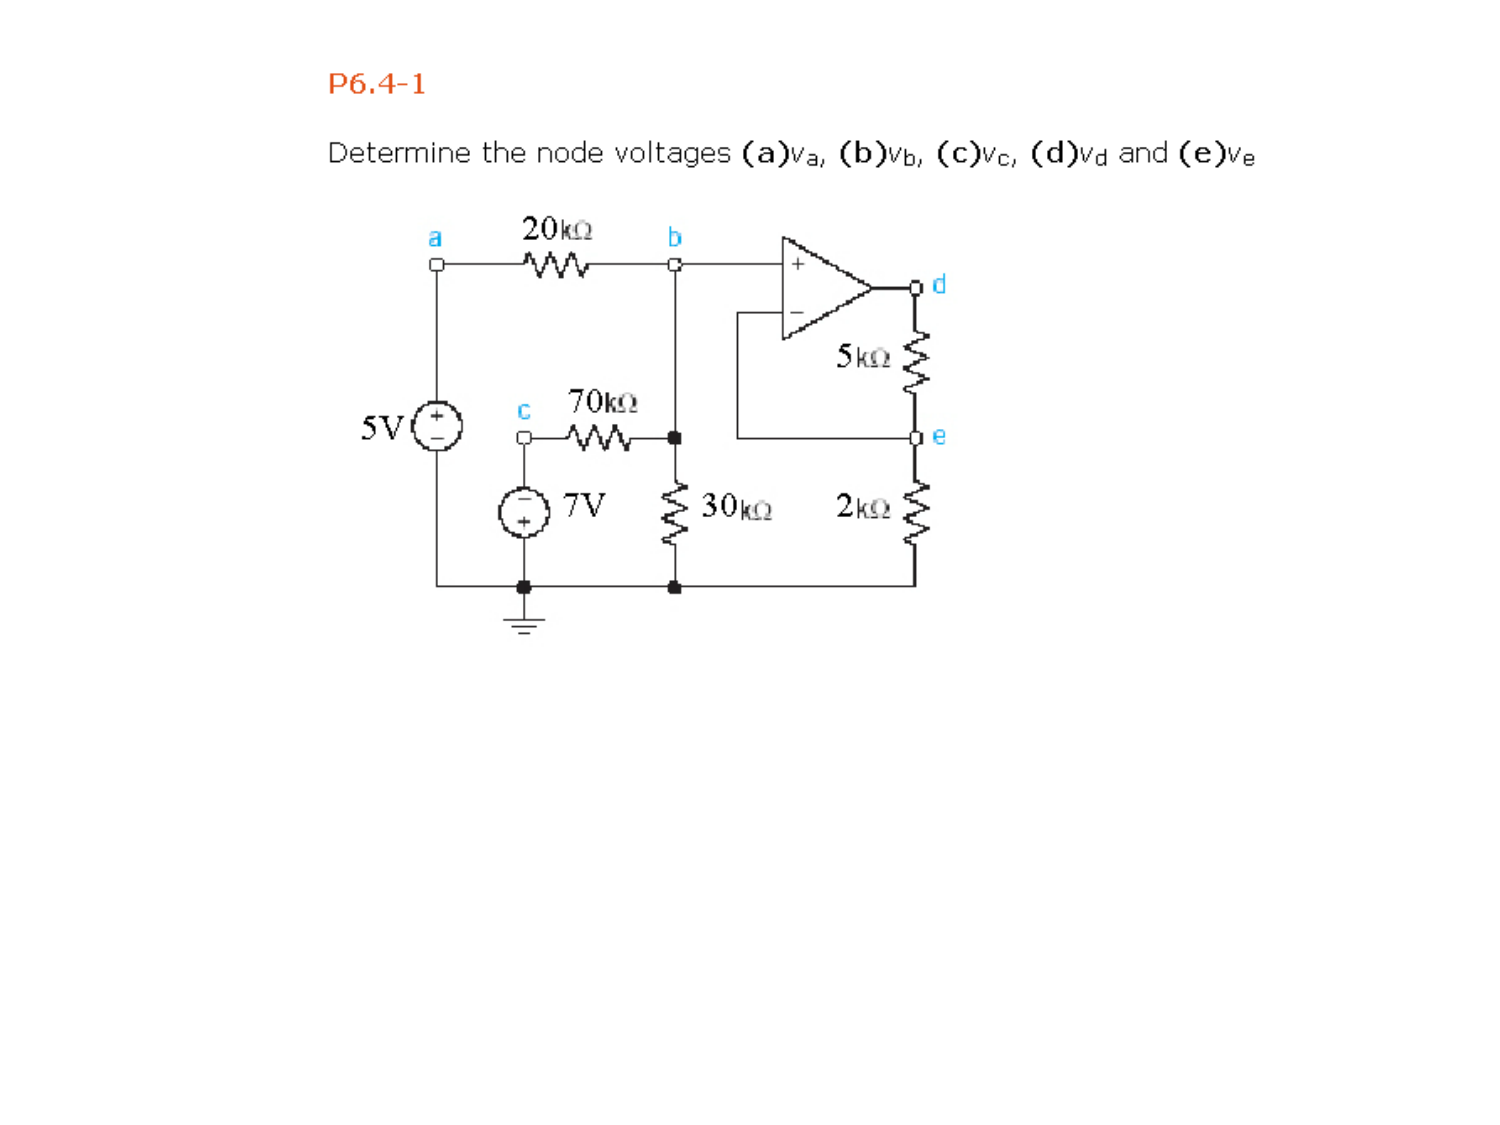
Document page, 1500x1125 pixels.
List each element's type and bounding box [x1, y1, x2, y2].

picture [312, 62, 1293, 676]
